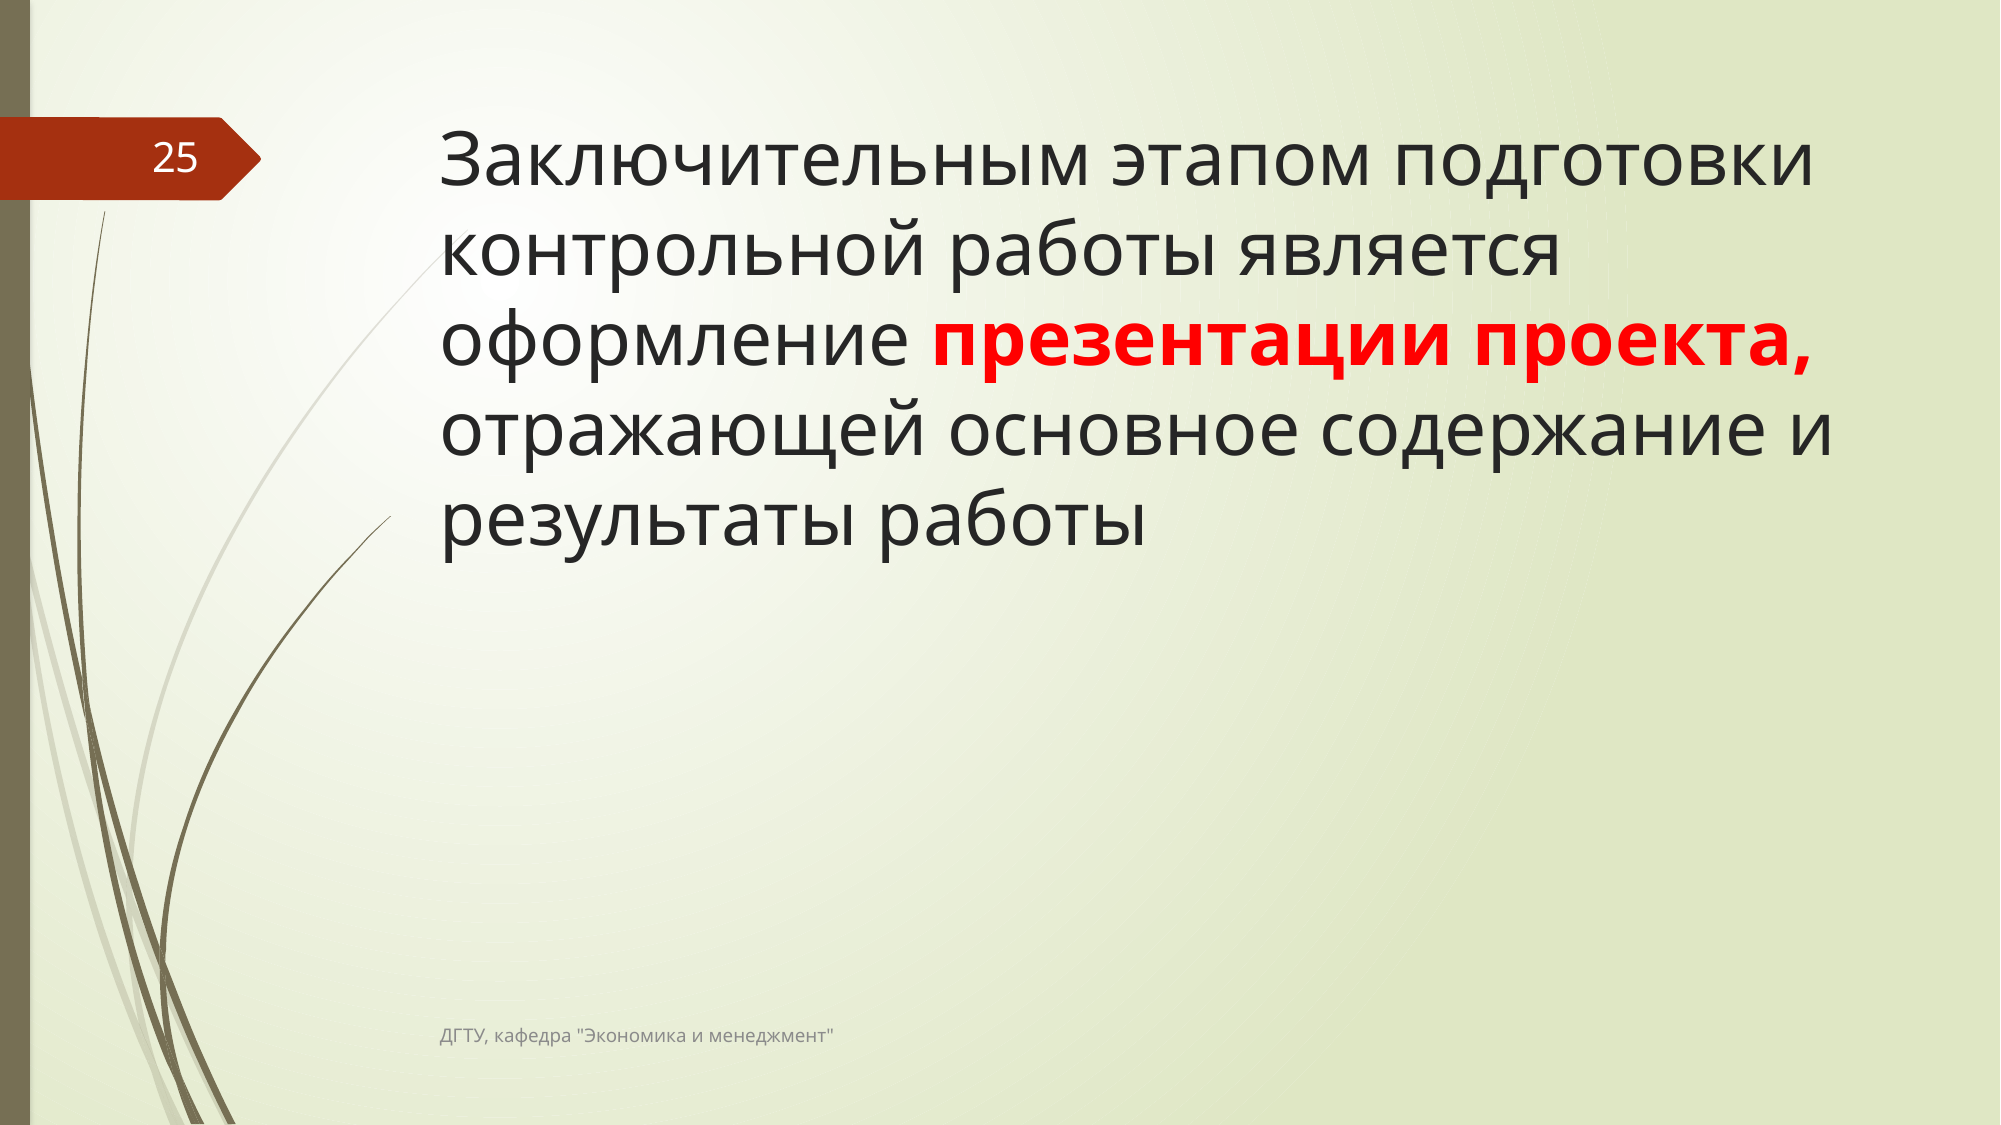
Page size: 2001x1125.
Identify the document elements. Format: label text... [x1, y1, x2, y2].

slide_number 25 [87, 129, 216, 190]
footer ДГТУ, кафедра "Экономика и менеджмент" [424, 1006, 1675, 1067]
title Заключительным этапом подготовки контрольной работы является оформление презентации проекта, отражающей основное содержание и результаты работы [424, 102, 1888, 700]
